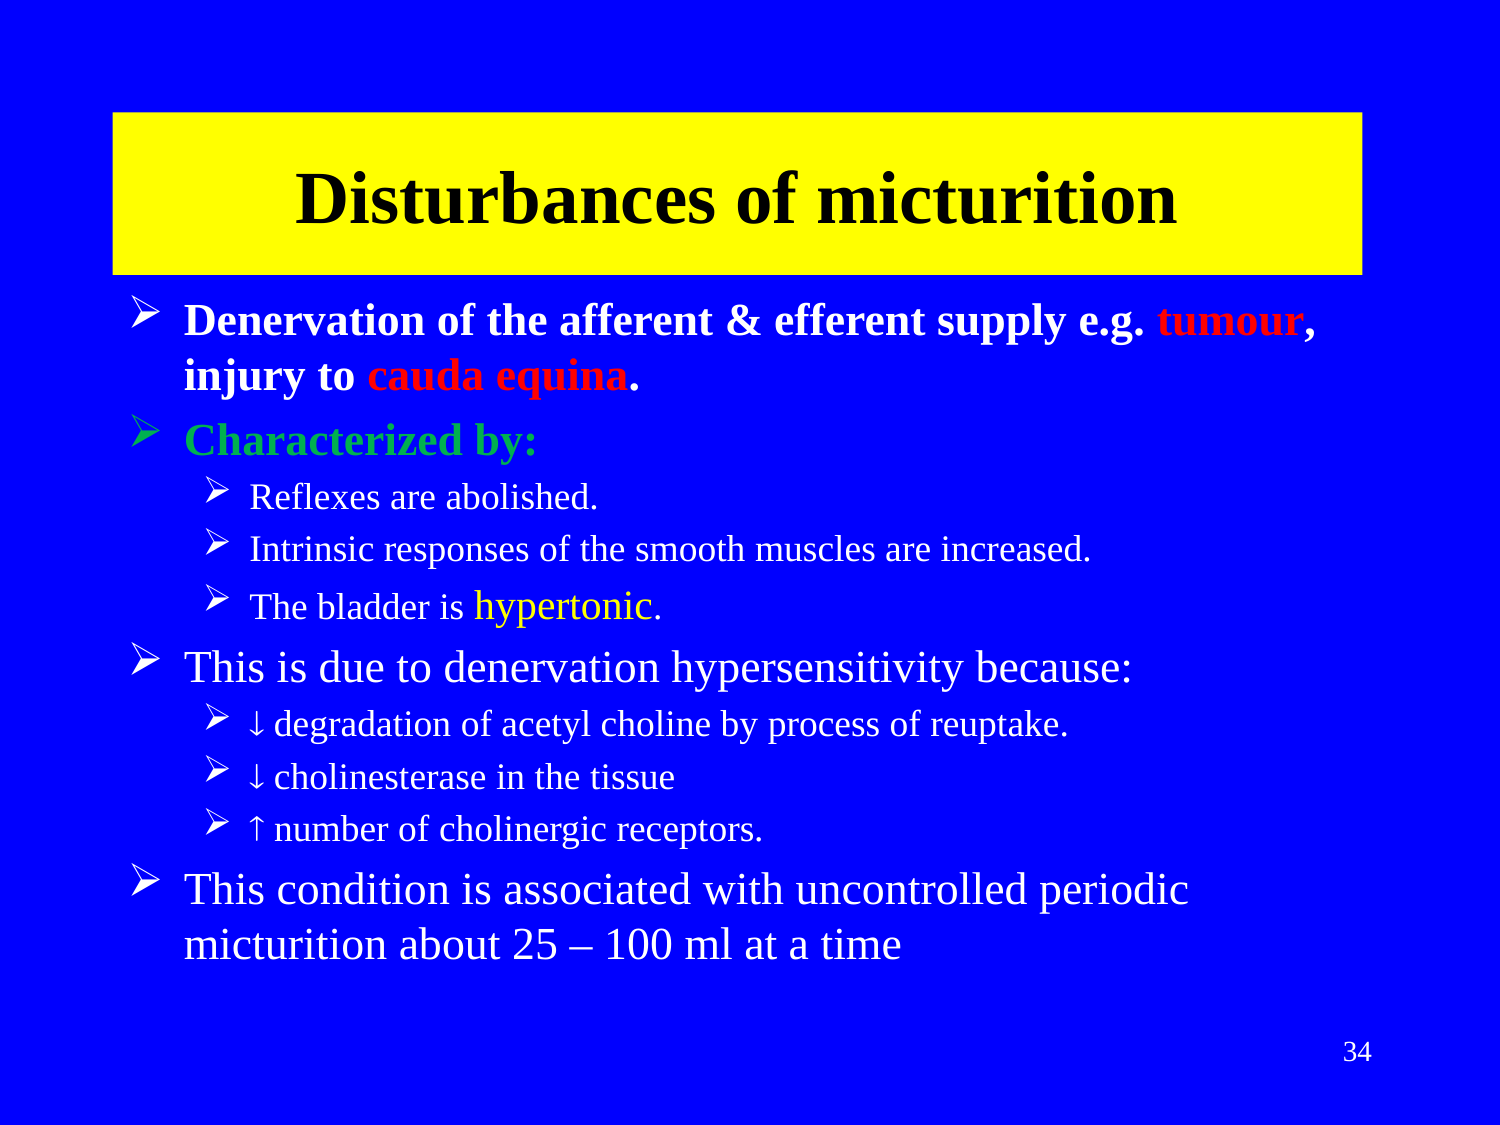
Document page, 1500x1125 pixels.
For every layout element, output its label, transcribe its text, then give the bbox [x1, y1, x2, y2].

slide_number 34 [1074, 1025, 1388, 1100]
list Denervation of the afferent & efferent supply e.g. tumour, injury to cauda equina. Characterized by: Reflexes are abolished. Intrinsic responses of the smooth muscles are increased. The bladder is hypertonic. This is due to denervation hypersensitivity because:  degradation of acetyl choline by process of reuptake.  cholinesterase in the tissue  number of cholinergic receptors. This condition is associated with uncontrolled periodic micturition about 25 – 100 ml at a time [112, 282, 1388, 1025]
title Disturbances of micturition [112, 112, 1363, 275]
